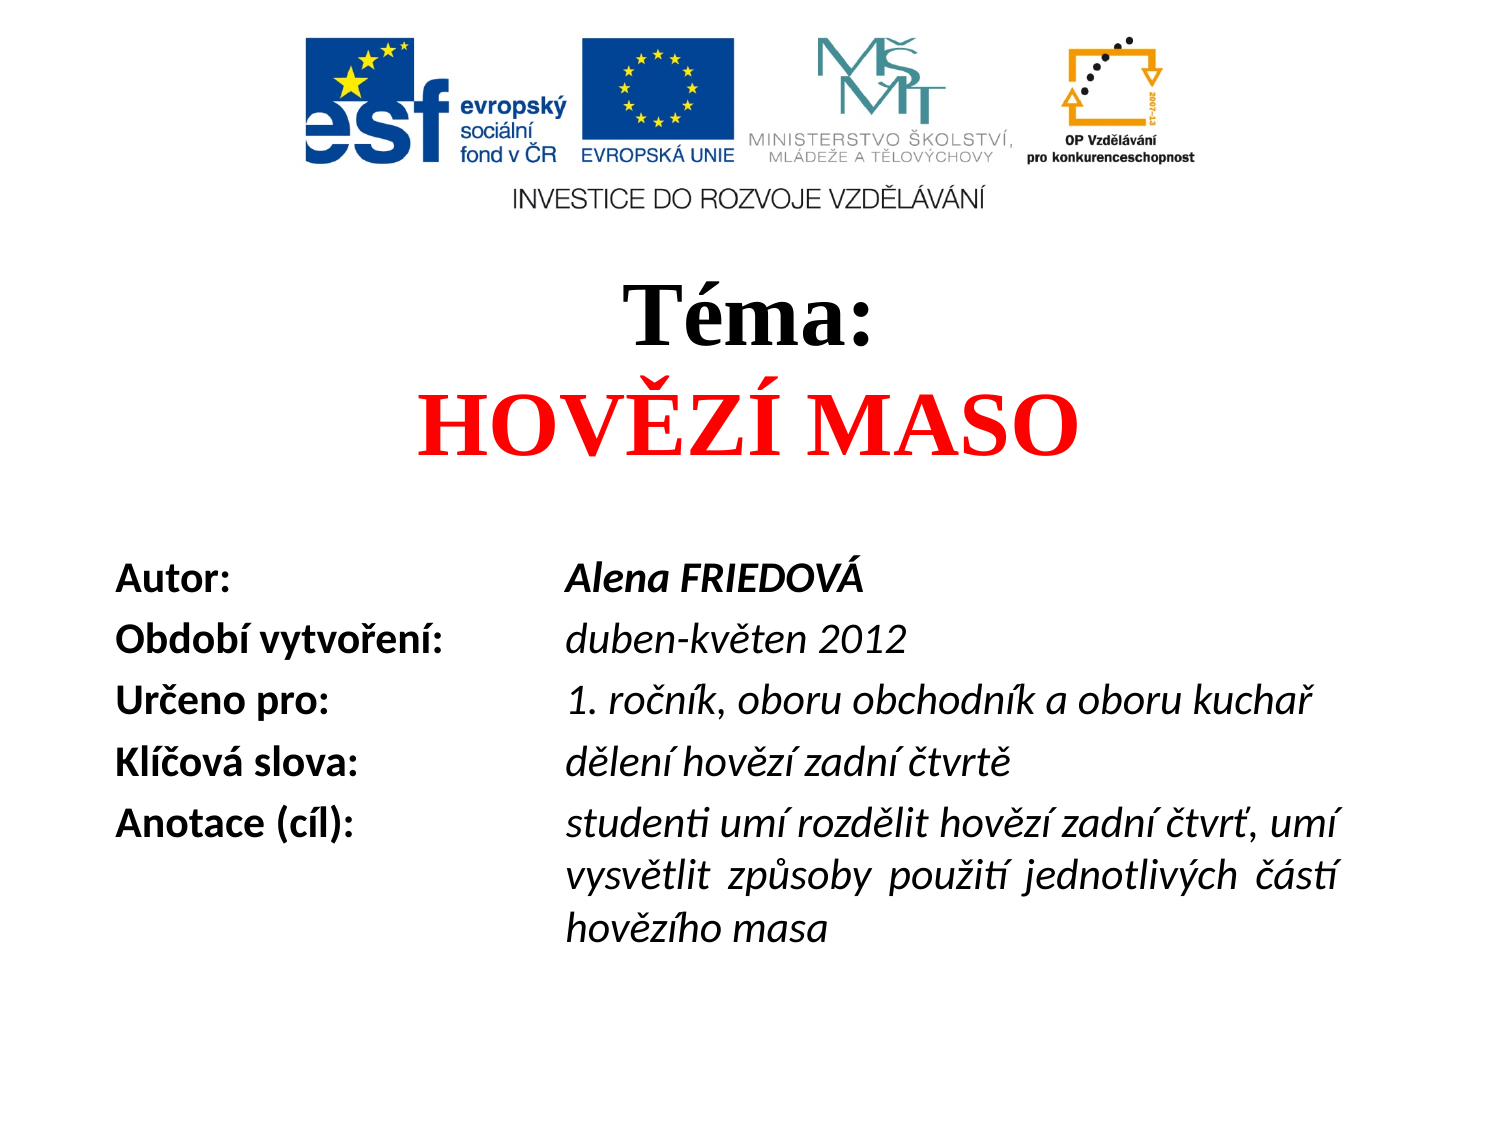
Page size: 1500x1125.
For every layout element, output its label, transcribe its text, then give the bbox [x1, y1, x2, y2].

subtitle Autor: Alena FRIEDOVÁ Období vytvoření: duben-květen 2012 Určeno pro: 1. ročník, oboru obchodník a oboru kuchař Klíčová slova: dělení hovězí zadní čtvrtě Anotace (cíl): studenti umí rozdělit hovězí zadní čtvrť, umí vysvětlit způsoby použití jednotlivých částí hovězího masa [100, 479, 1353, 1012]
title Téma: HOVĚZÍ MASO [112, 243, 1388, 485]
picture [277, 18, 1223, 226]
